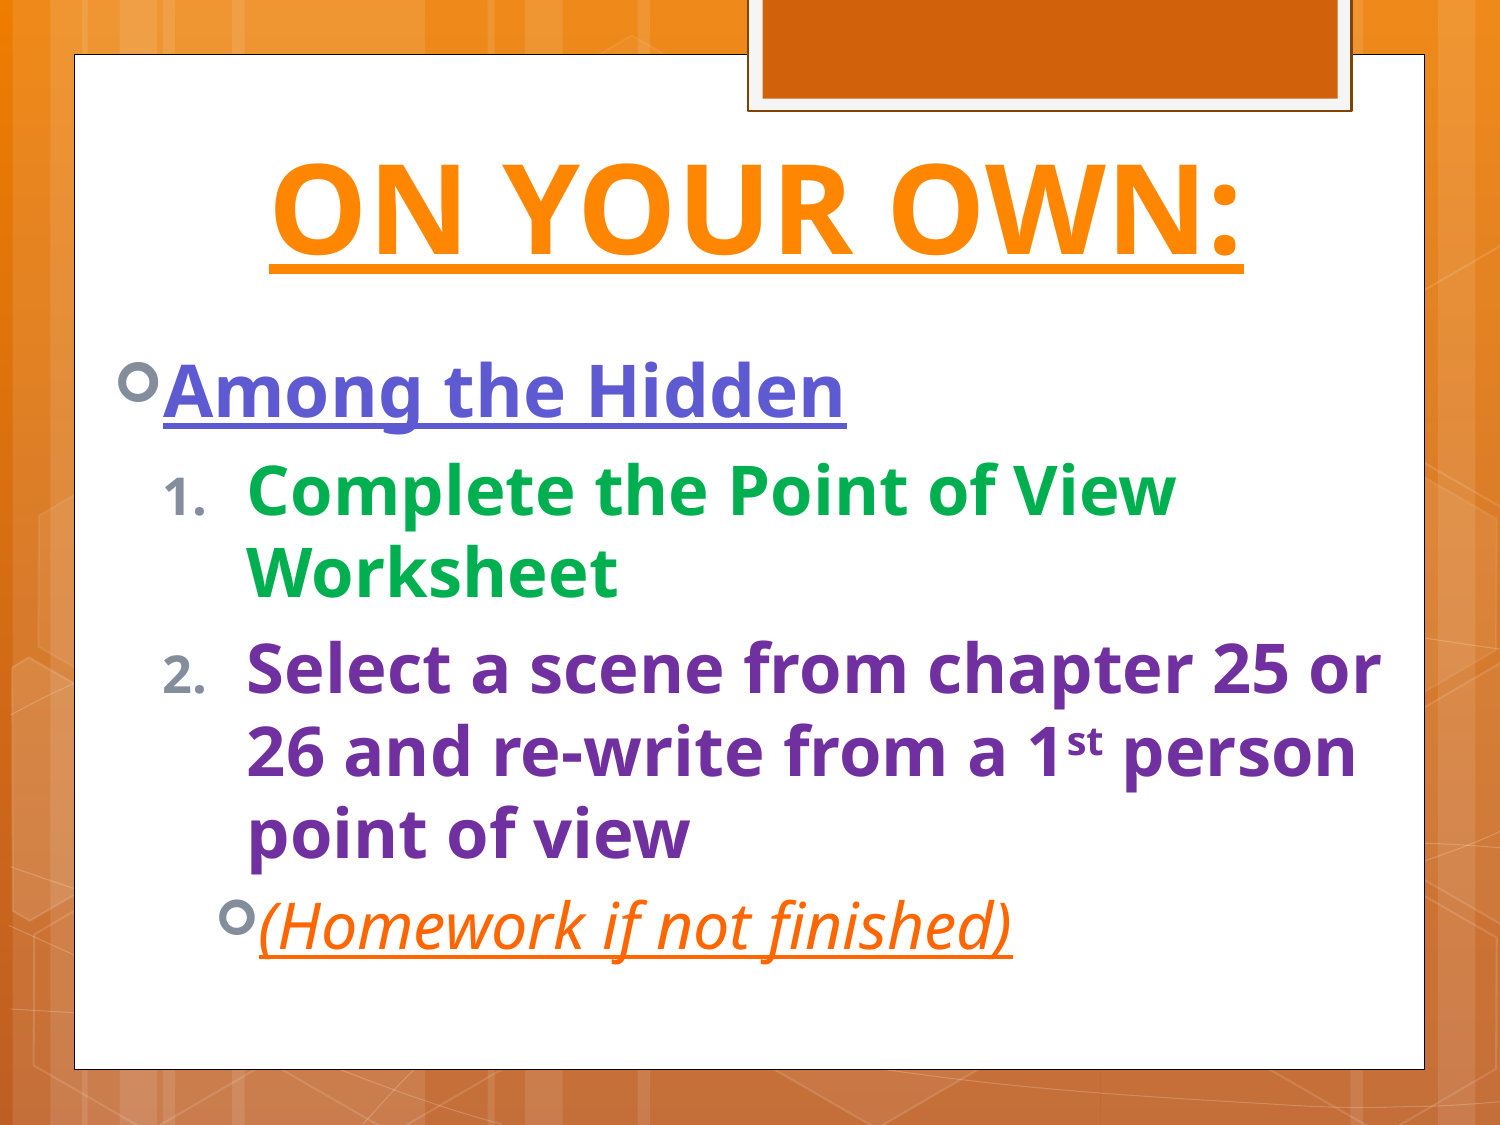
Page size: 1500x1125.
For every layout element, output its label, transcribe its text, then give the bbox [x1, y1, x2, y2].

list Among the Hidden Complete the Point of View Worksheet Select a scene from chapter 25 or 26 and re-write from a 1st person point of view (Homework if not finished) [87, 337, 1425, 914]
title ON YOUR OWN: [75, 99, 1438, 288]
